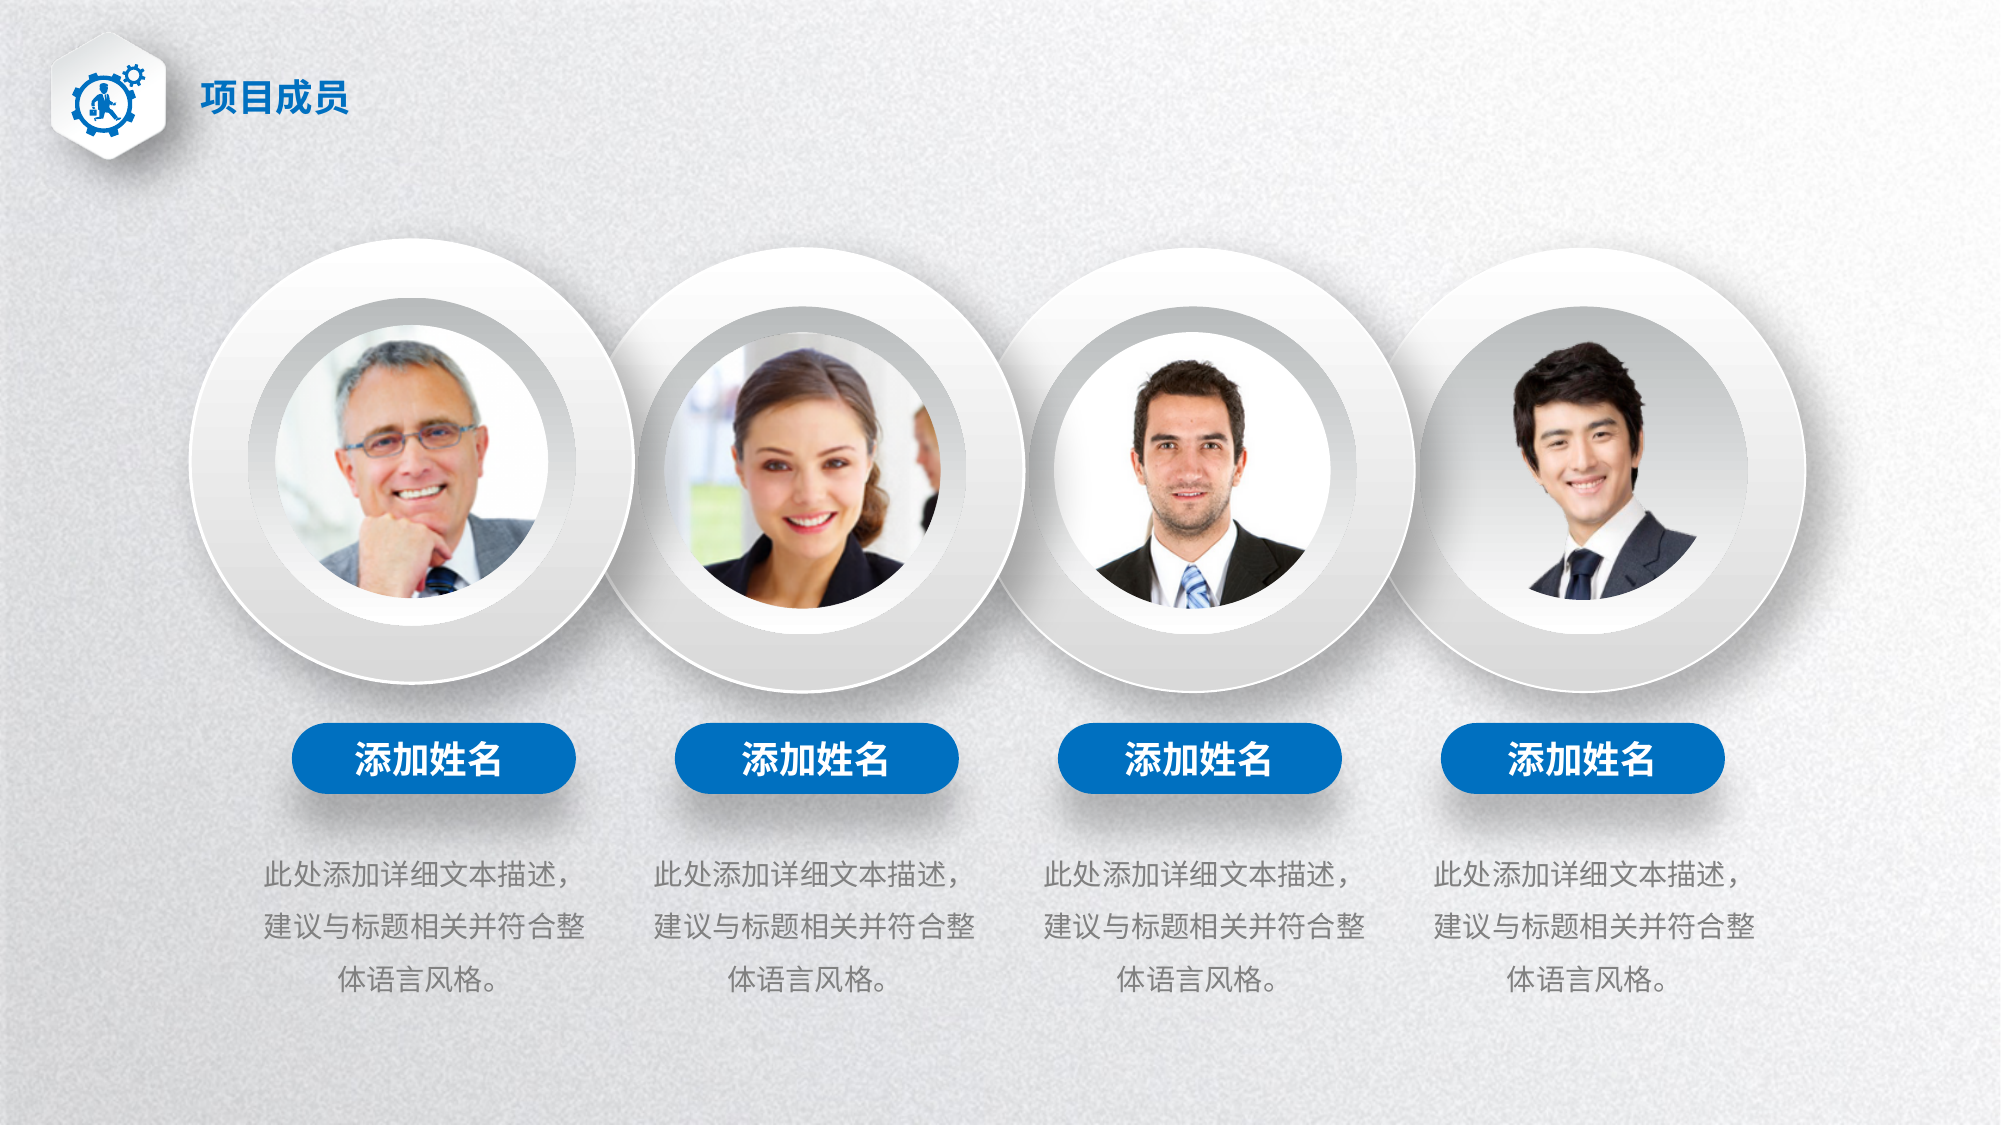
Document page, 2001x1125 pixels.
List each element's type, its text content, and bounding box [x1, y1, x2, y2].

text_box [189, 239, 634, 684]
text_box 此处添加详细文本描述，建议与标题相关并符合整体语言风格。 [1412, 831, 1777, 1004]
text_box 此处添加详细文本描述，建议与标题相关并符合整体语言风格。 [242, 831, 607, 1004]
text_box 此处添加详细文本描述，建议与标题相关并符合整体语言风格。 [632, 831, 997, 1004]
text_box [1415, 248, 1806, 693]
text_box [676, 725, 957, 792]
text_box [1060, 725, 1340, 792]
picture [0, 0, 2001, 1125]
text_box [293, 725, 574, 792]
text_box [1443, 725, 1723, 792]
text_box 项目成员 [191, 66, 366, 127]
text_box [580, 248, 1025, 693]
text_box 此处添加详细文本描述，建议与标题相关并符合整体语言风格。 [1022, 831, 1387, 1004]
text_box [1025, 248, 1415, 693]
